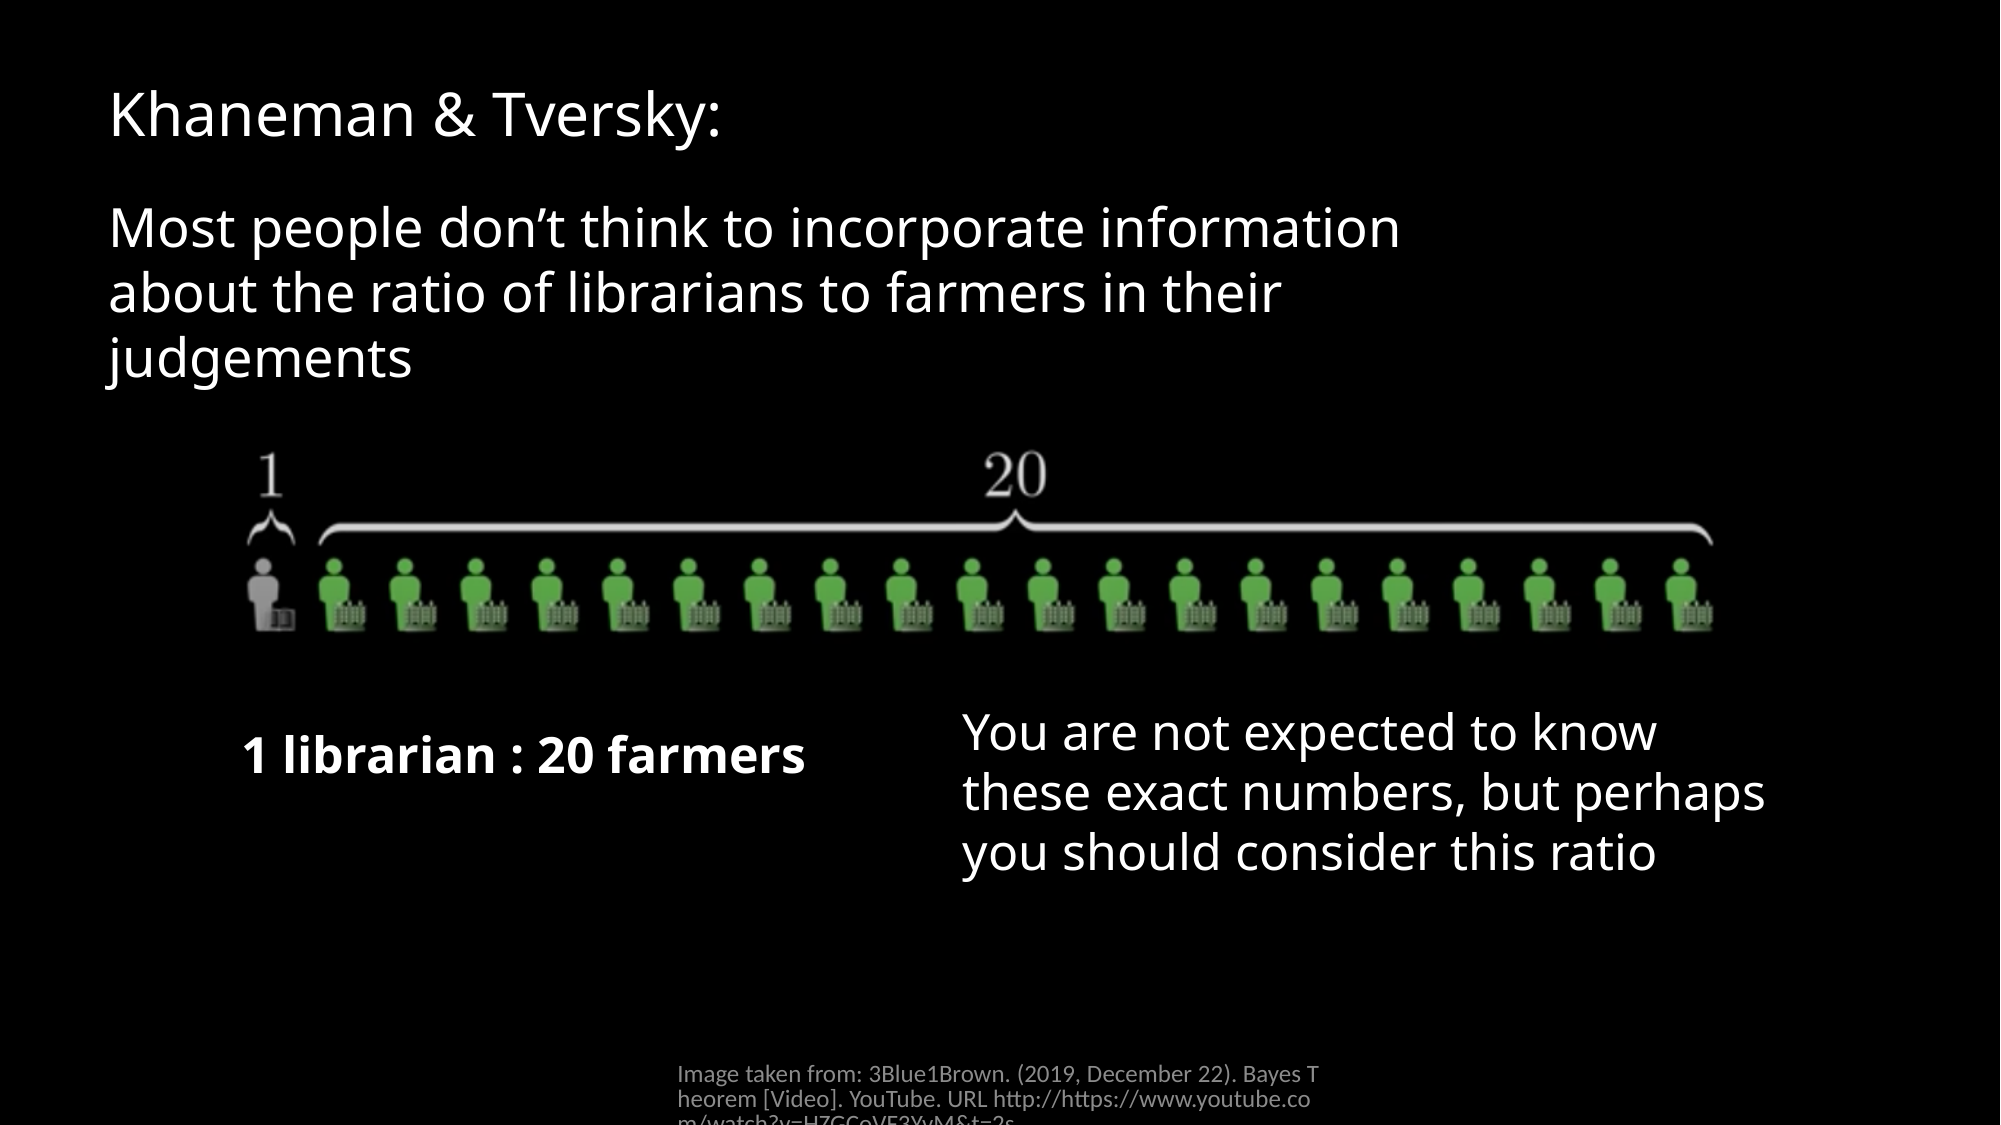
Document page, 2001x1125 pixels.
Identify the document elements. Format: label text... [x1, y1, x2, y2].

footer Image taken from: 3Blue1Brown. (2019, December 22). Bayes Theorem [Video]. YouTube. URL http://https://www.youtube.com/watch?v=HZGCoVF3YvM&t=2s [662, 1042, 1338, 1103]
text_box You are not expected to know these exact numbers, but perhaps you should consider this ratio [948, 693, 1804, 888]
text_box 1 librarian : 20 farmers [226, 715, 948, 791]
title Khaneman & Tversky: [94, 76, 1037, 158]
text_box Most people don’t think to incorporate information about the ratio of librarians to farmers in their judgements [93, 186, 1420, 396]
picture [226, 431, 1732, 650]
